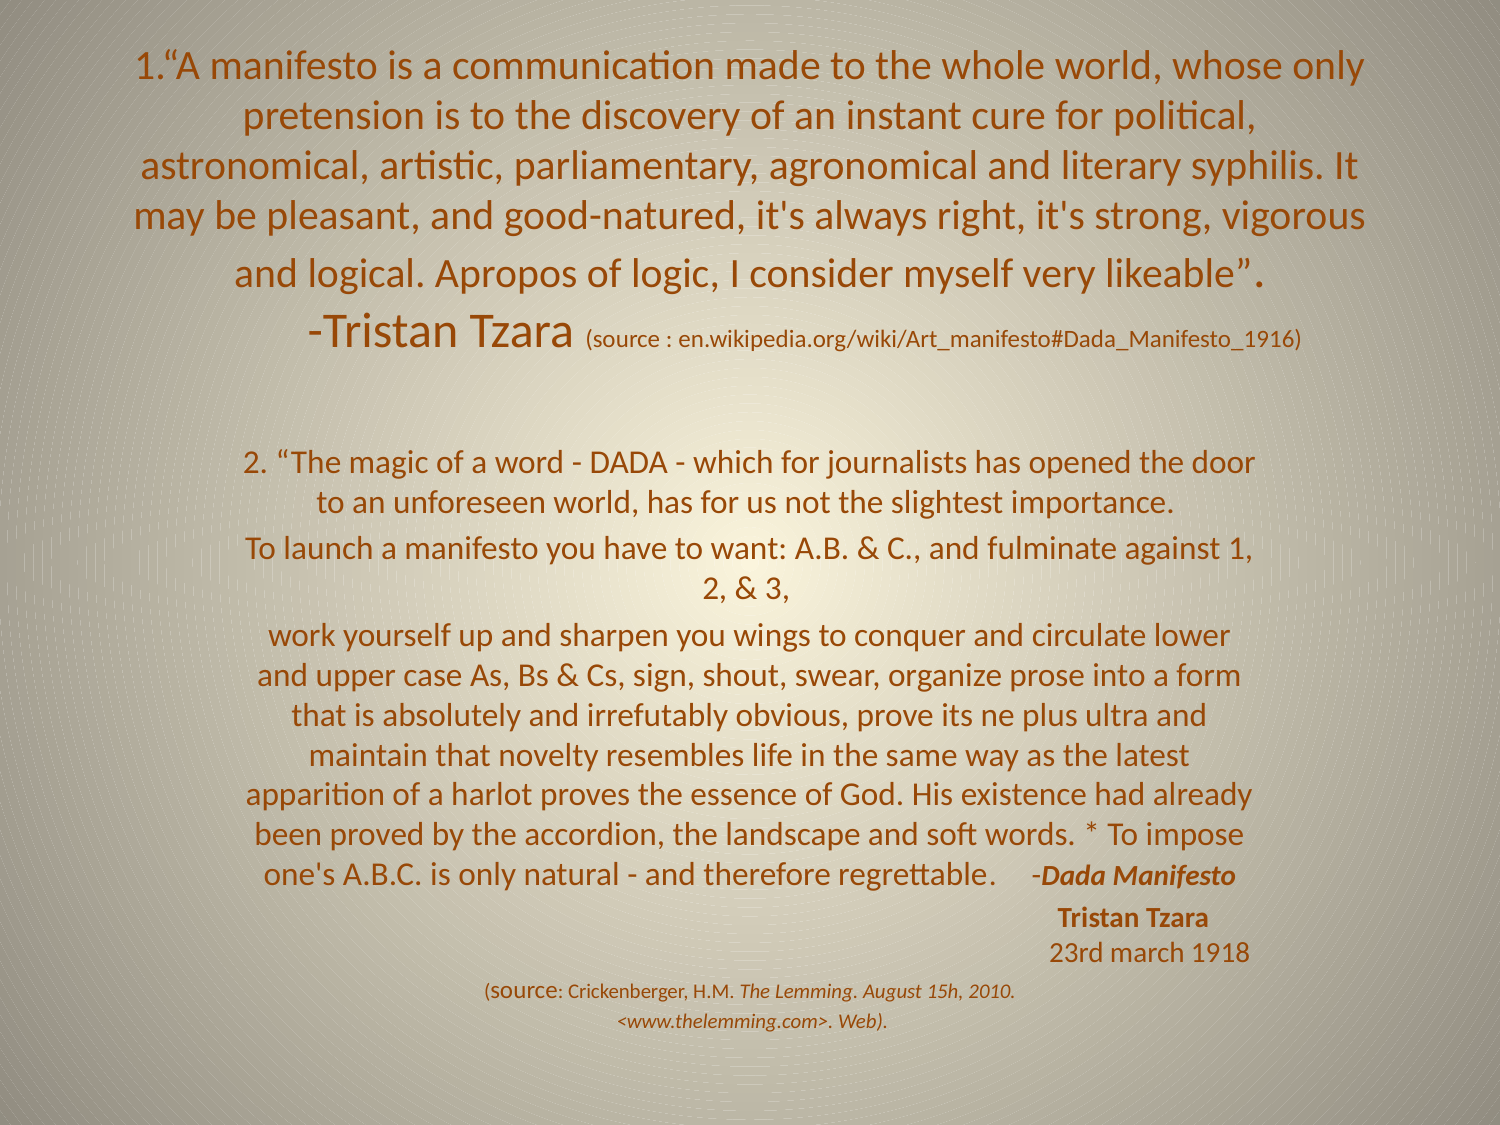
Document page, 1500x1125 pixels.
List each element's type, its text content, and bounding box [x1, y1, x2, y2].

title 1.“A manifesto is a communication made to the whole world, whose only pretension is to the discovery of an instant cure for political, astronomical, artistic, parliamentary, agronomical and literary syphilis. It may be pleasant, and good-natured, it's always right, it's strong, vigorous and logical. Apropos of logic, I consider myself very likeable”. -Tristan Tzara (source : en.wikipedia.org/wiki/Art_manifesto#Dada_Manifesto_1916) [112, 24, 1388, 371]
subtitle 2. “The magic of a word - DADA - which for journalists has opened the door to an unforeseen world, has for us not the slightest importance. To launch a manifesto you have to want: A.B. & C., and fulminate against 1, 2, & 3, work yourself up and sharpen you wings to conquer and circulate lower and upper case As, Bs & Cs, sign, shout, swear, organize prose into a form that is absolutely and irrefutably obvious, prove its ne plus ultra and maintain that novelty resembles life in the same way as the latest apparition of a harlot proves the essence of God. His existence had already been proved by the accordion, the landscape and soft words. * To impose one's A.B.C. is only natural - and therefore regrettable. -Dada Manifesto Tristan Tzara 23rd march 1918 (source: Crickenberger, H.M. The Lemming. August 15h, 2010. <www.thelemming.com>. Web). [225, 432, 1275, 1066]
